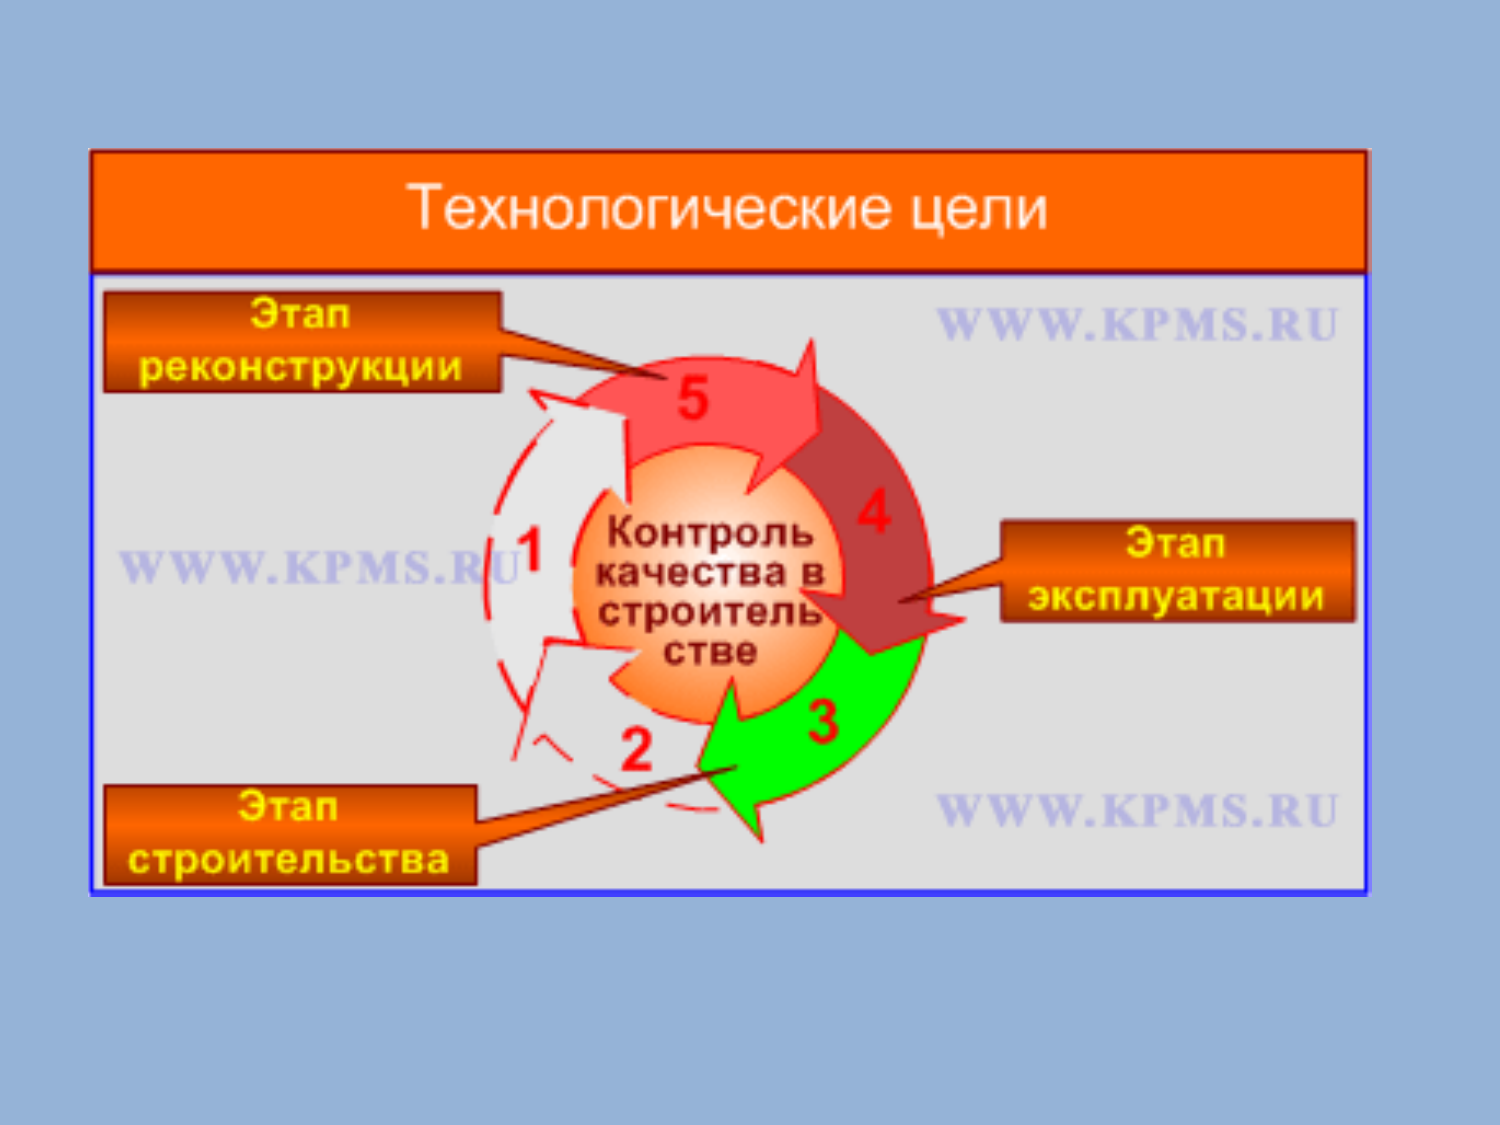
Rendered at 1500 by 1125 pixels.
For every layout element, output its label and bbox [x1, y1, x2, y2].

picture [88, 148, 1372, 898]
